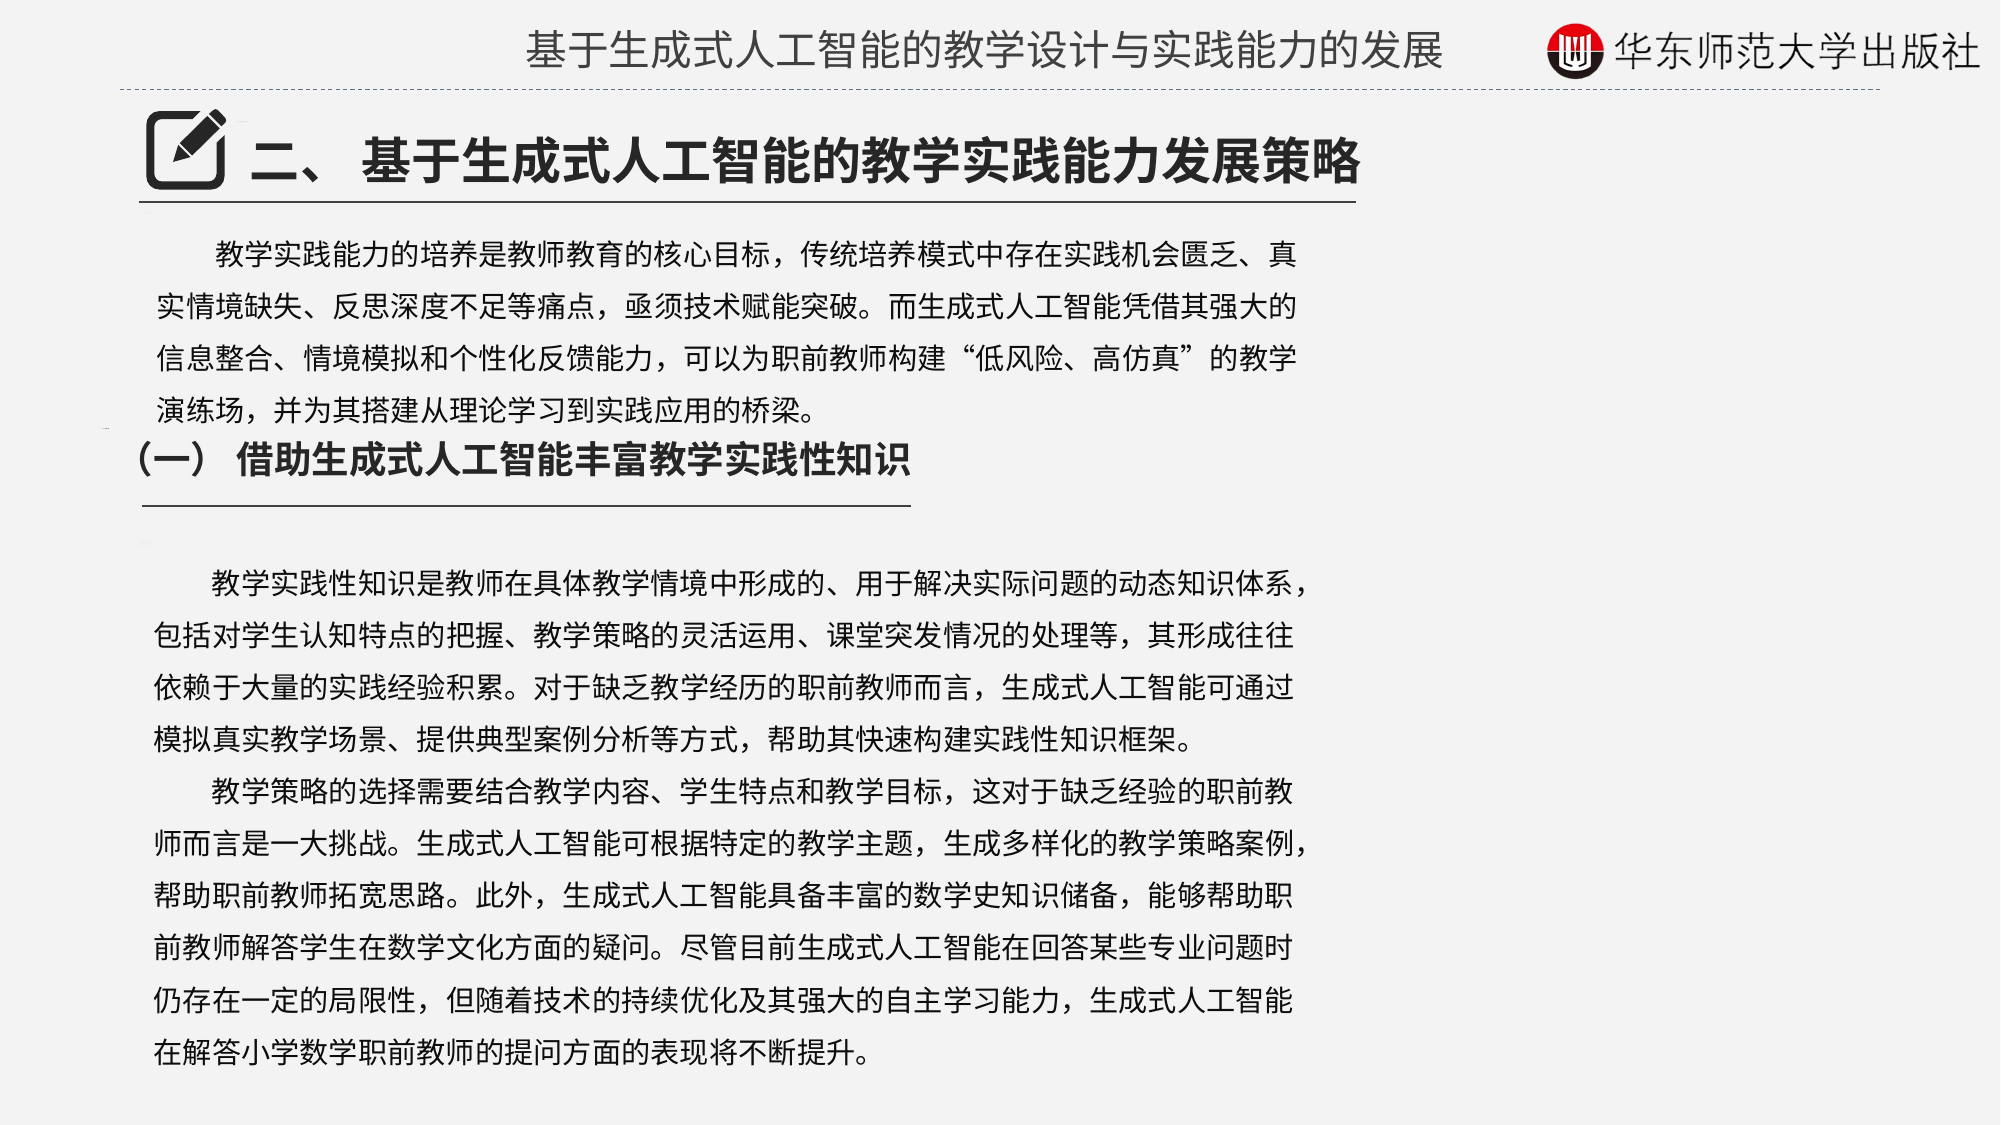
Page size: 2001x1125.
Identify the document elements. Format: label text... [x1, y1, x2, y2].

text_box 教学实践能力的培养是教师教育的核心目标，传统培养模式中存在实践机会匮乏、真实情境缺失、反思深度不足等痛点，亟须技术赋能突破。而生成式人工智能凭借其强大的信息整合、情境模拟和个性化反馈能力，可以为职前教师构建“低风险、高仿真”的教学演练场，并为其搭建从理论学习到实践应用的桥梁。 [142, 212, 1320, 436]
text_box [208, 109, 227, 127]
text_box 基于生成式人工智能的教学设计与实践能力的发展 [486, 23, 1483, 74]
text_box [1536, 13, 1989, 83]
text_box （一） 借助生成式人工智能丰富教学实践性知识 [101, 428, 1172, 489]
text_box 教学实践性知识是教师在具体教学情境中形成的、用于解决实际问题的动态知识体系，包括对学生认知特点的把握、教学策略的灵活运用、课堂突发情况的处理等，其形成往往依赖于大量的实践经验积累。对于缺乏教学经历的职前教师而言，生成式人工智能可通过模拟真实教学场景、提供典型案例分析等方式，帮助其快速构建实践性知识框架。 教学策略的选择需要结合教学内容、学生特点和教学目标，这对于缺乏经验的职前教师而言是一大挑战。生成式人工智能可根据特定的教学主题，生成多样化的教学策略案例，帮助职前教师拓宽思路。此外，生成式人工智能具备丰富的数学史知识储备，能够帮助职前教师解答学生在数学文化方面的疑问。尽管目前生成式人工智能在回答某些专业问题时仍存在一定的局限性，但随着技术的持续优化及其强大的自主学习能力，生成式人工智能在解答小学数学职前教师的提问方面的表现将不断提升。 [138, 540, 1320, 1077]
text_box [146, 111, 225, 190]
text_box 二、 基于生成式人工智能的教学实践能力发展策略 [235, 121, 1415, 197]
